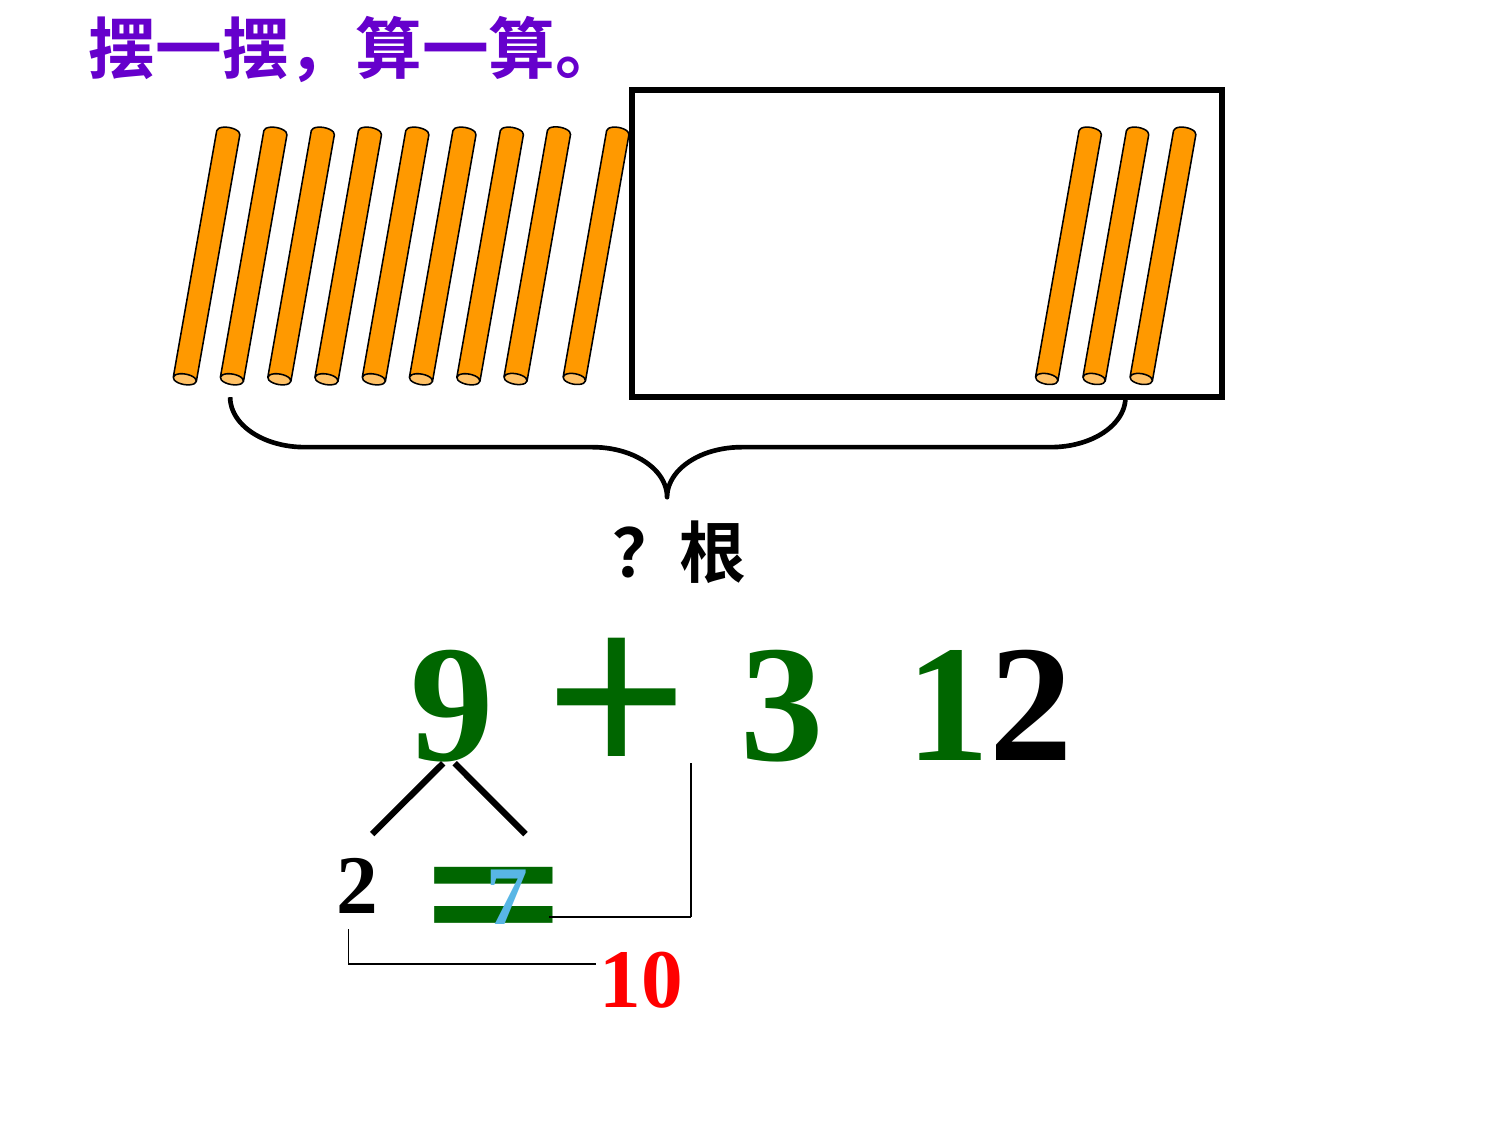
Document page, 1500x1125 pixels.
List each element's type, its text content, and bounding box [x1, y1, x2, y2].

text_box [454, 763, 526, 835]
text_box [230, 397, 1126, 498]
text_box [563, 127, 629, 385]
text_box [631, 90, 1223, 397]
text_box [362, 127, 429, 385]
text_box 7 [454, 834, 562, 949]
text_box 9＋3＝ [395, 586, 987, 1001]
text_box 2 [301, 822, 396, 938]
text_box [372, 763, 444, 835]
text_box 摆一摆，算一算。 [55, 0, 656, 95]
text_box [314, 127, 382, 385]
text_box [409, 127, 476, 385]
text_box [503, 126, 571, 385]
text_box ？根 [597, 503, 786, 586]
text_box 10 [584, 916, 727, 1032]
text_box [456, 127, 524, 385]
text_box [173, 127, 240, 385]
text_box 12 [891, 586, 1128, 801]
text_box [220, 127, 287, 385]
text_box [267, 127, 335, 385]
